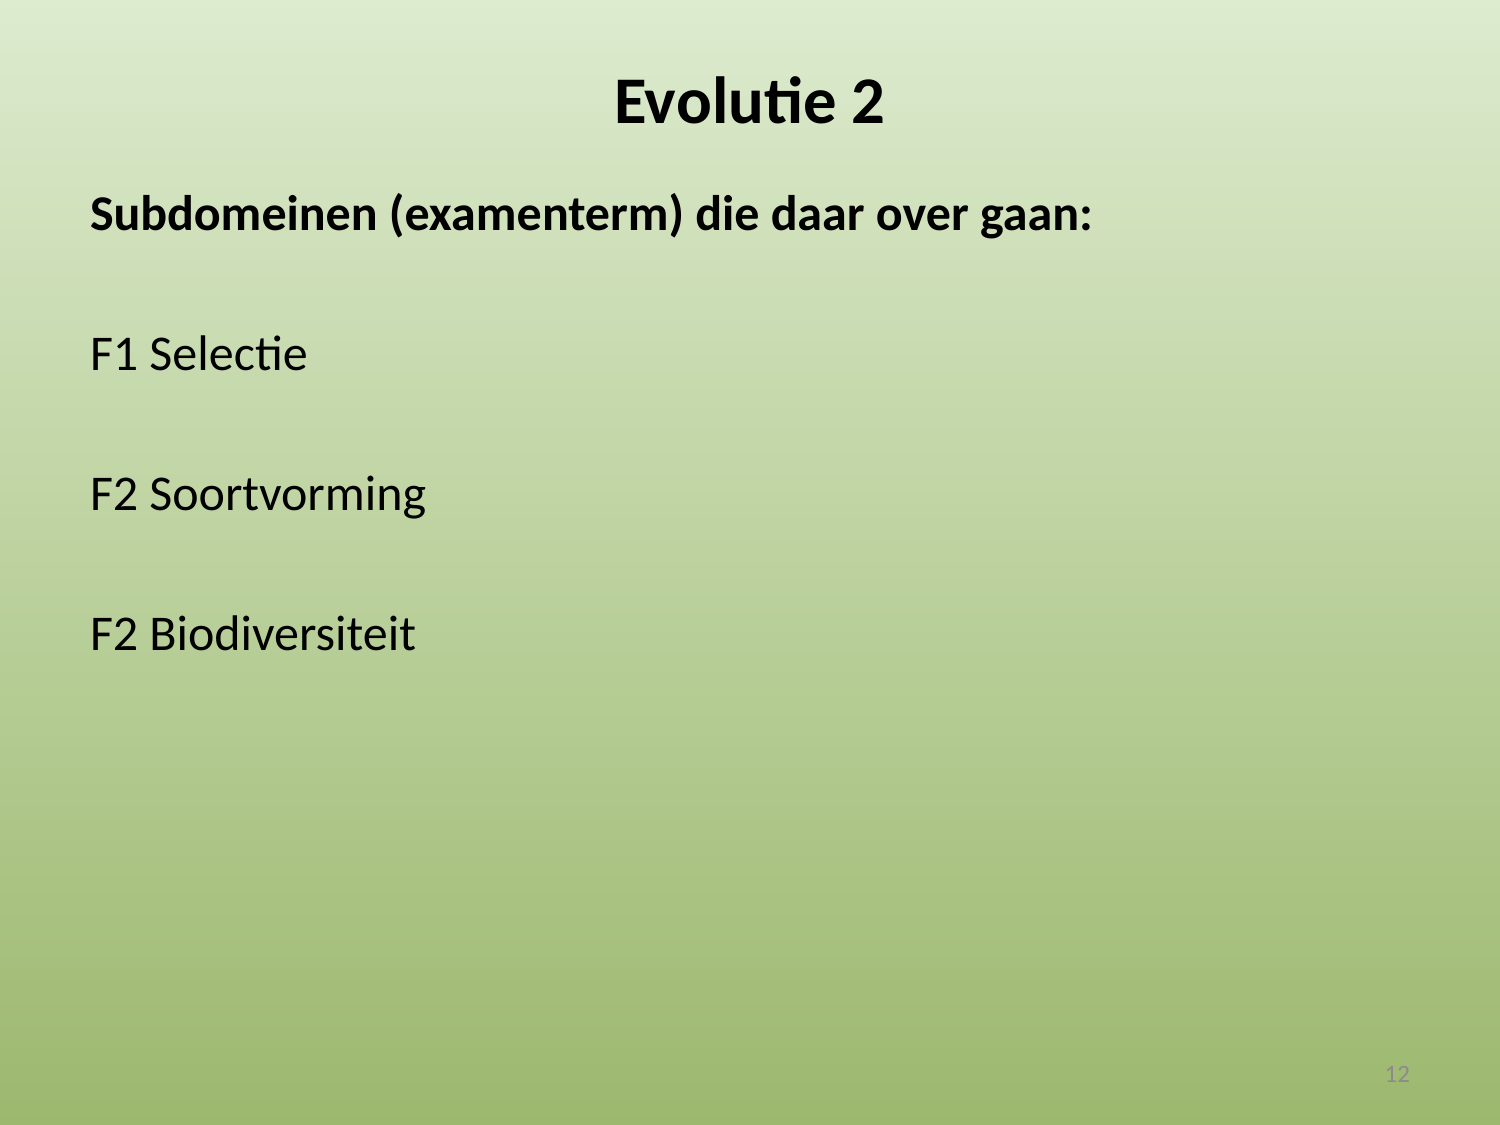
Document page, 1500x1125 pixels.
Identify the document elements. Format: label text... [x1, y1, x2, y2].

title Evolutie 2 [75, 45, 1425, 149]
slide_number 12 [1074, 1042, 1425, 1103]
list Subdomeinen (examenterm) die daar over gaan: F1 Selectie F2 Soortvorming F2 Biodiversiteit [75, 172, 1425, 1083]
